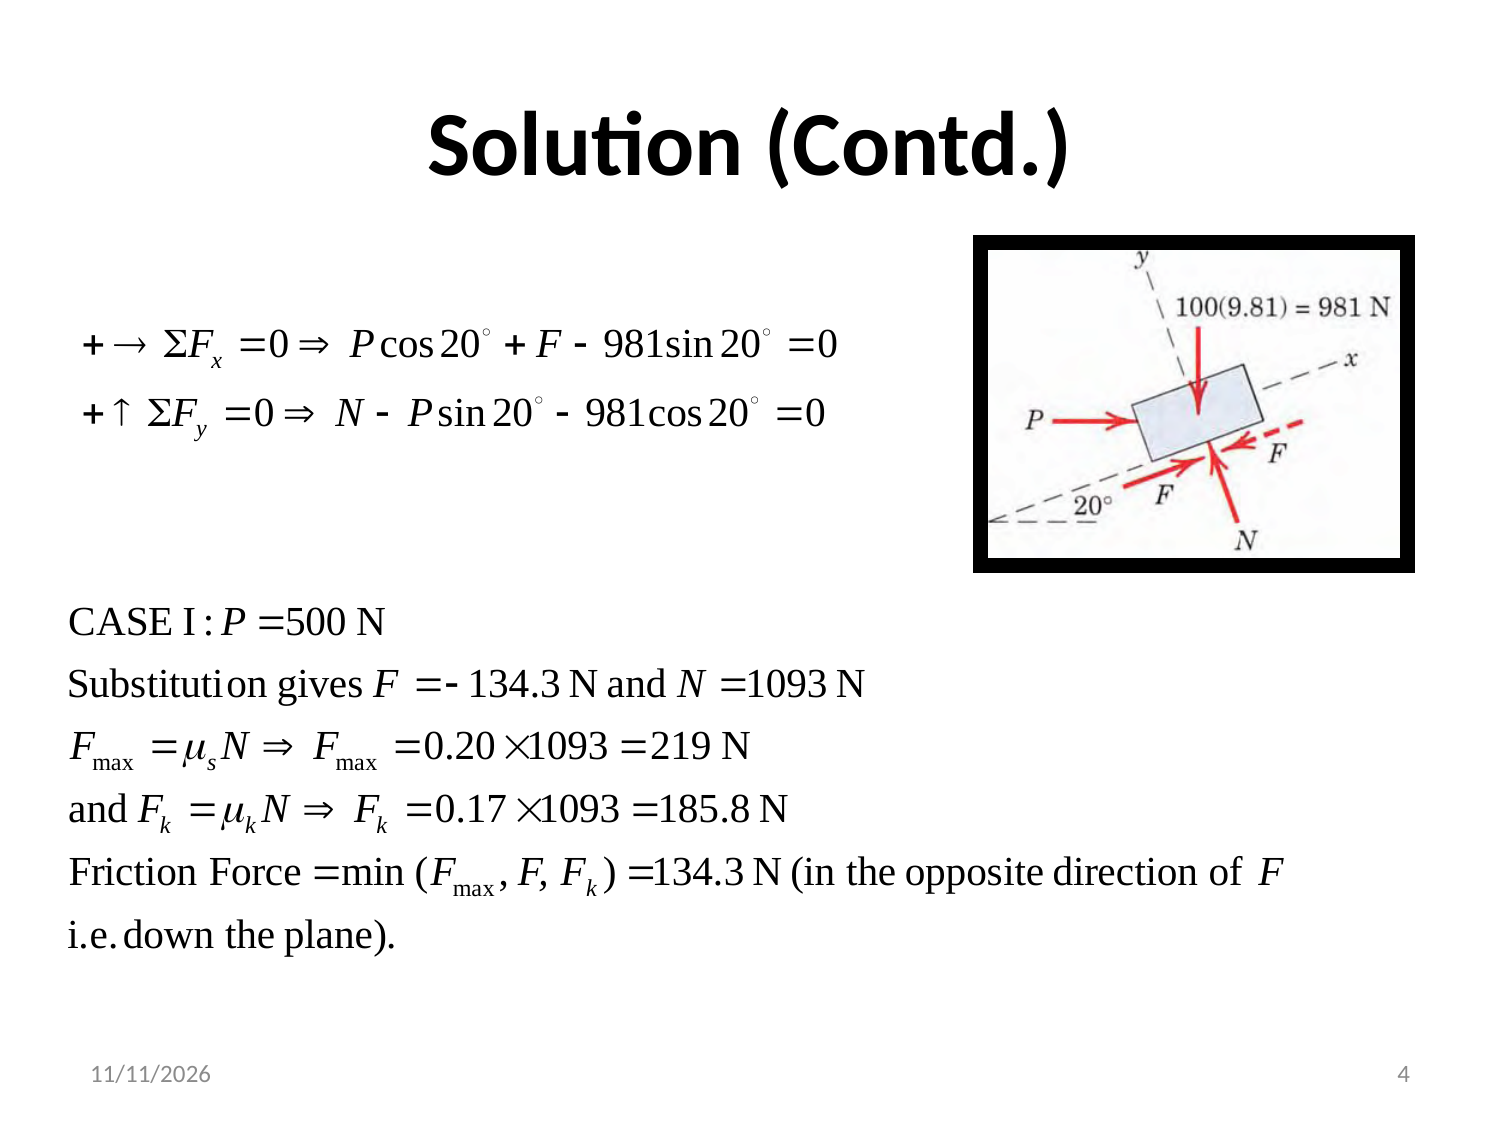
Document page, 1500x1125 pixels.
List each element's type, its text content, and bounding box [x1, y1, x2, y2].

slide_number 4 [1074, 1042, 1425, 1103]
title Solution (Contd.) [75, 45, 1425, 233]
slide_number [75, 1042, 425, 1103]
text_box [62, 599, 1297, 966]
picture [987, 249, 1401, 559]
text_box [74, 312, 844, 451]
